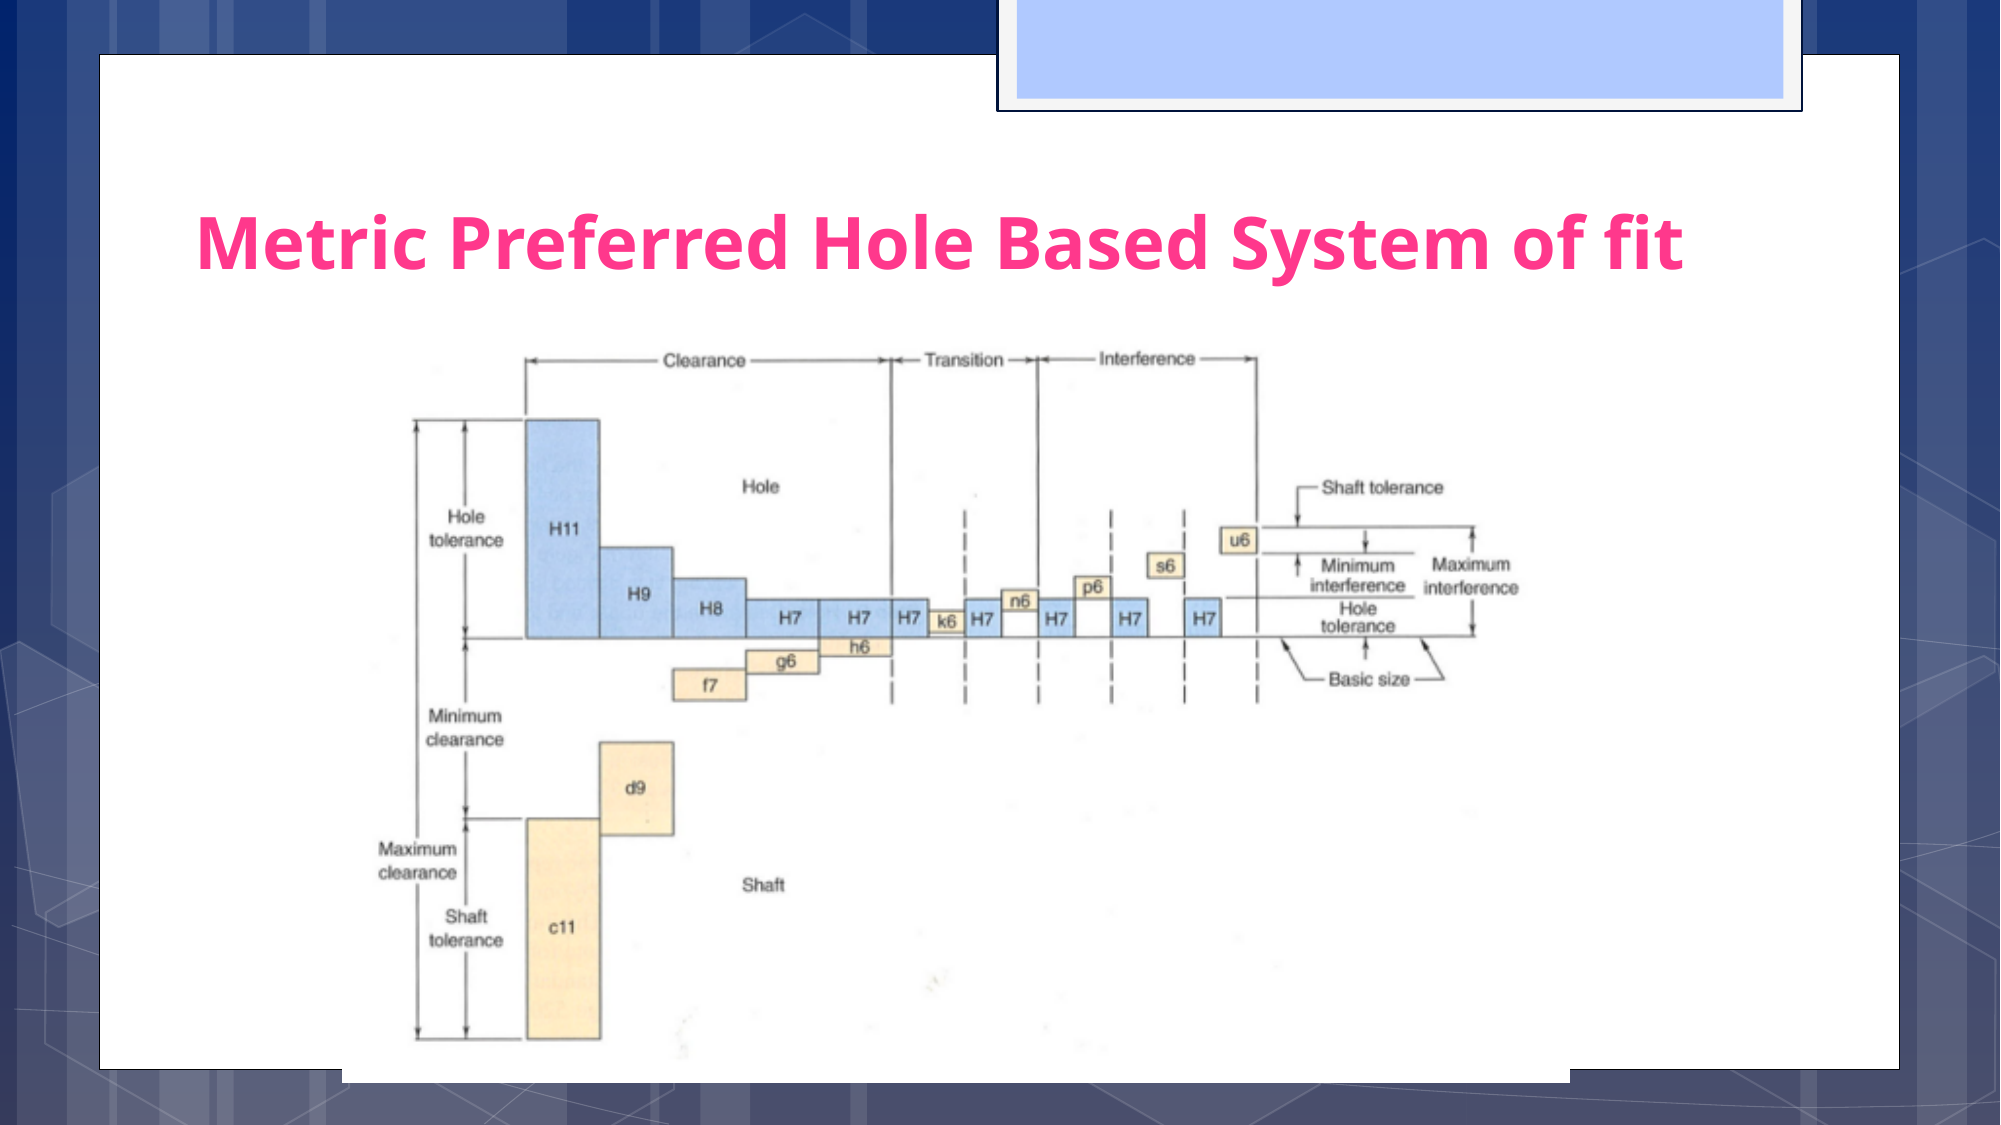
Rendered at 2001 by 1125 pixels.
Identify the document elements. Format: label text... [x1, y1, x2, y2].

title Metric Preferred Hole Based System of fit [179, 103, 1716, 292]
picture [341, 304, 1570, 1083]
